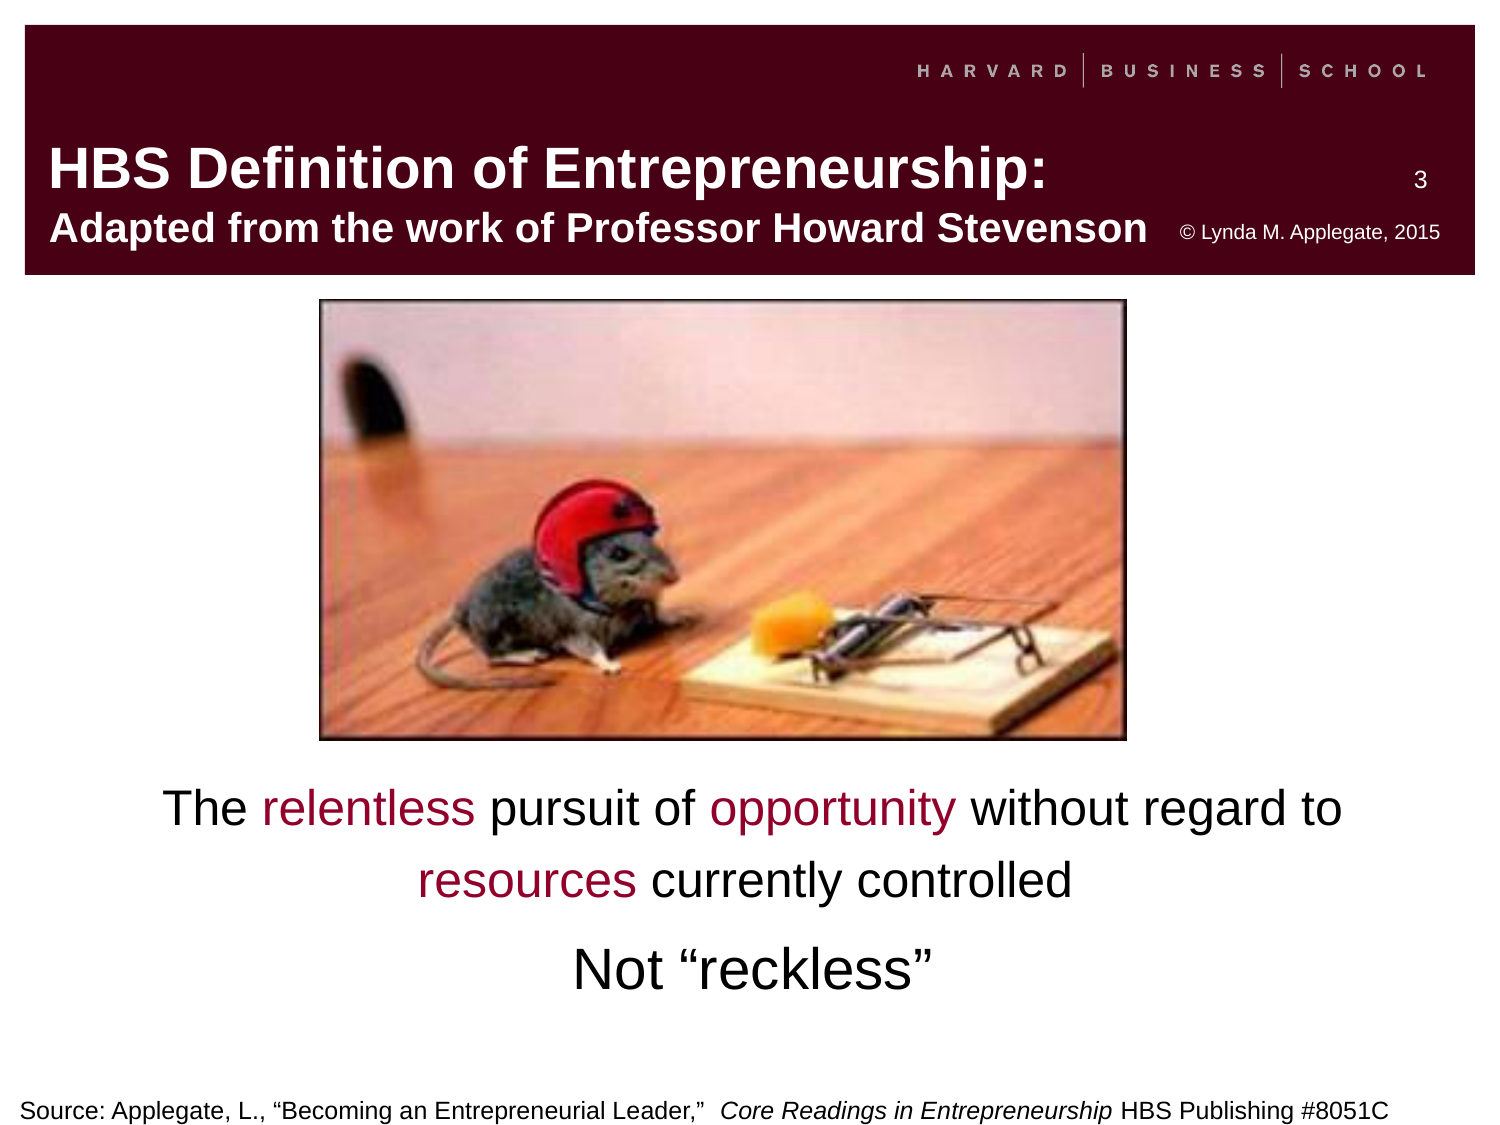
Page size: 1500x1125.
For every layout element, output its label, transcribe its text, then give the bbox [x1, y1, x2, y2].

picture [918, 53, 1425, 88]
text_box The relentless pursuit of opportunity without regard to resources currently controlled Not “reckless” [70, 756, 1435, 1009]
picture [318, 299, 1127, 741]
text_box Source: Applegate, L., “Becoming an Entrepreneurial Leader,” Core Readings in Entrepreneurship HBS Publishing #8051C [4, 1081, 1500, 1125]
slide_number 3 [1092, 139, 1443, 218]
text_box HBS Definition of Entrepreneurship: Adapted from the work of Professor Howard Stevenson [27, 119, 1390, 262]
